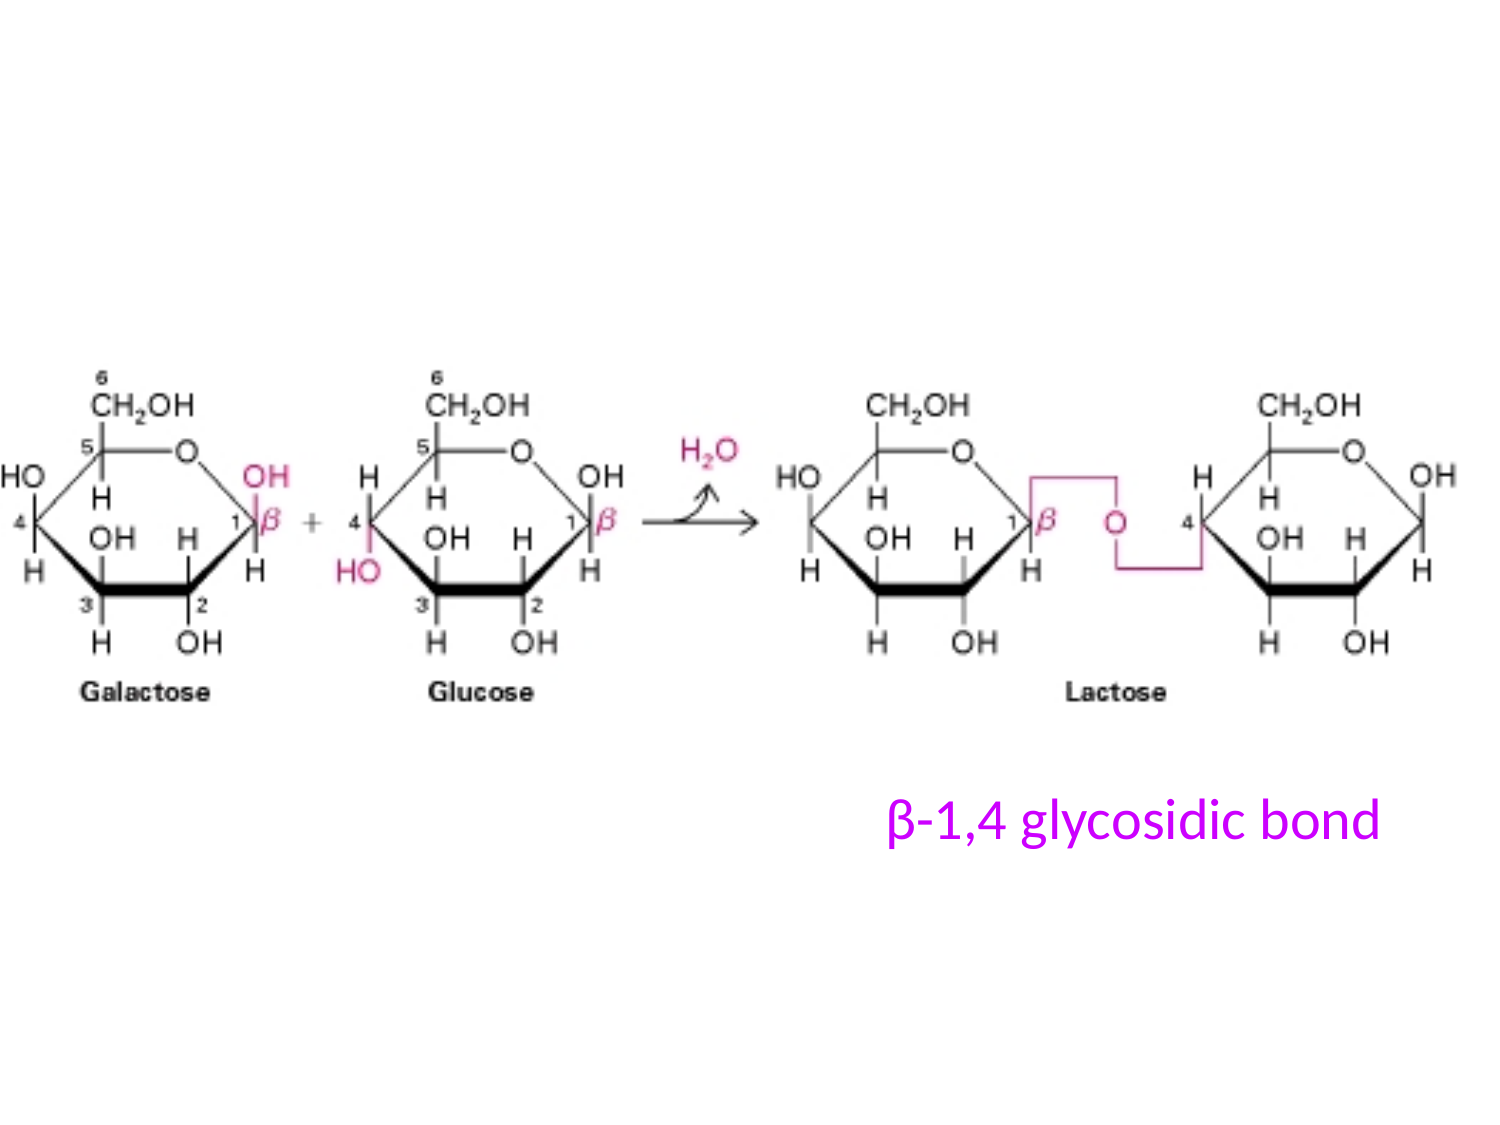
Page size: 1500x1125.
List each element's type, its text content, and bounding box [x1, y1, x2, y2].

text_box β-1,4 glycosidic bond [870, 773, 1398, 859]
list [0, 363, 1472, 749]
